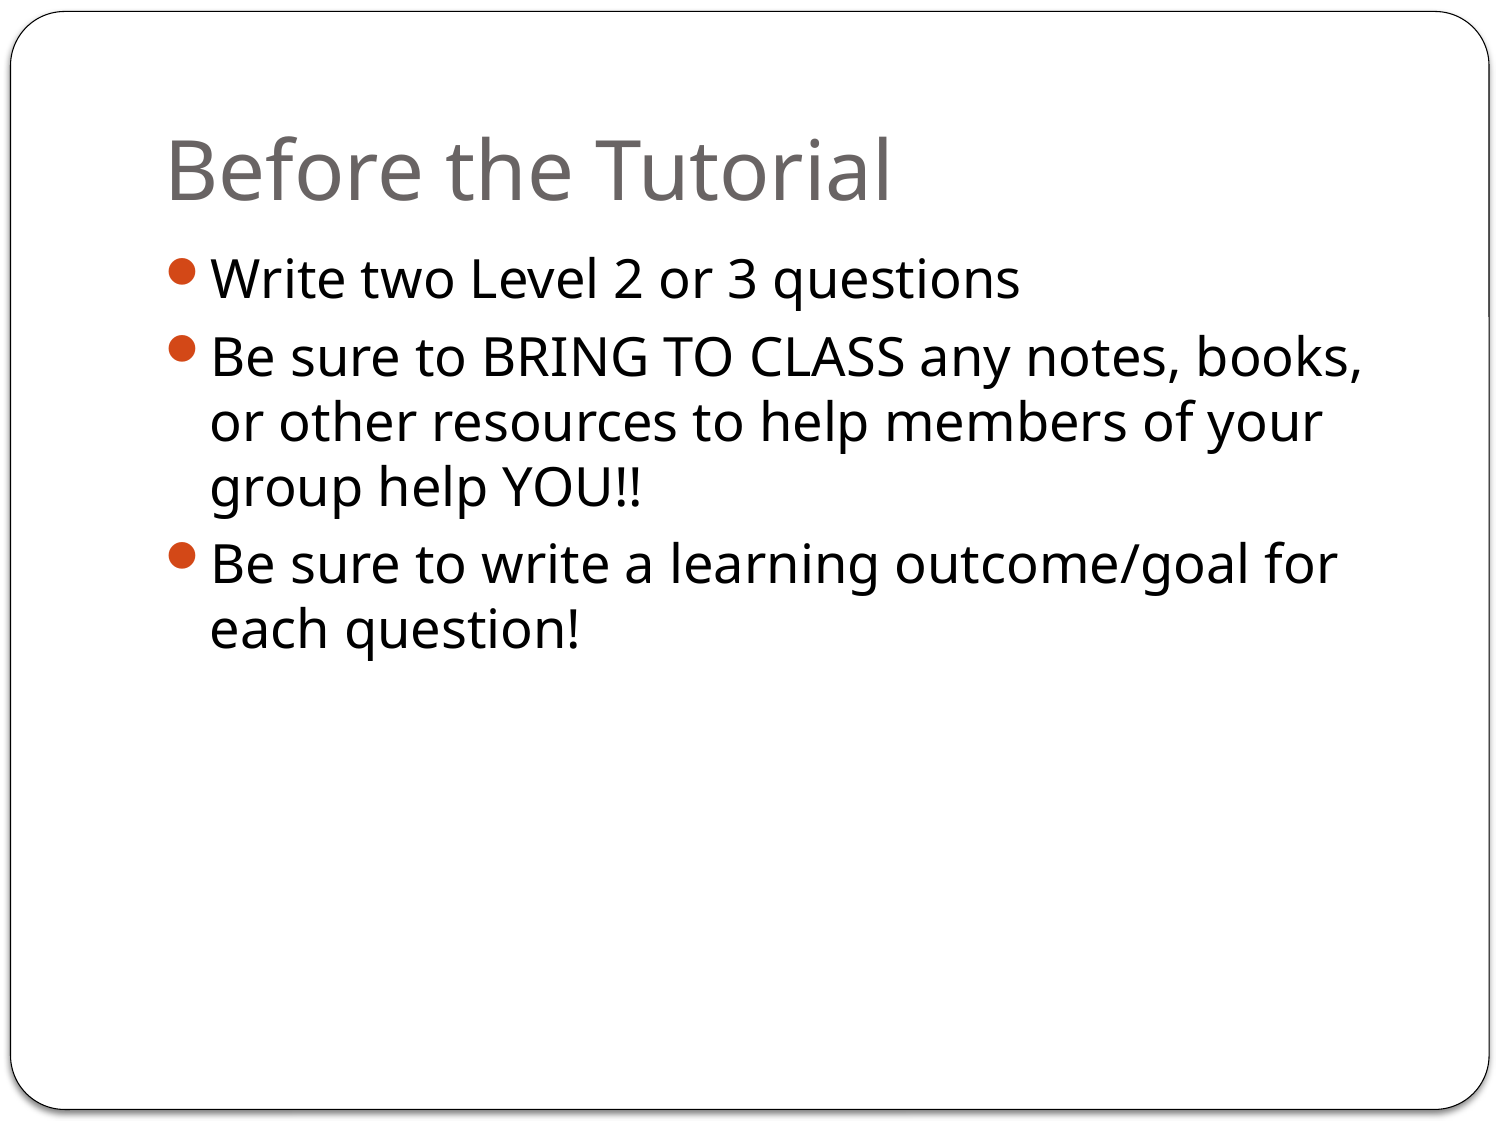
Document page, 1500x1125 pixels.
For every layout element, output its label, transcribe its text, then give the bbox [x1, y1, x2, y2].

list Write two Level 2 or 3 questions Be sure to BRING TO CLASS any notes, books, or other resources to help members of your group help YOU!! Be sure to write a learning outcome/goal for each question! [150, 237, 1425, 988]
title Before the Tutorial [150, 45, 1425, 233]
